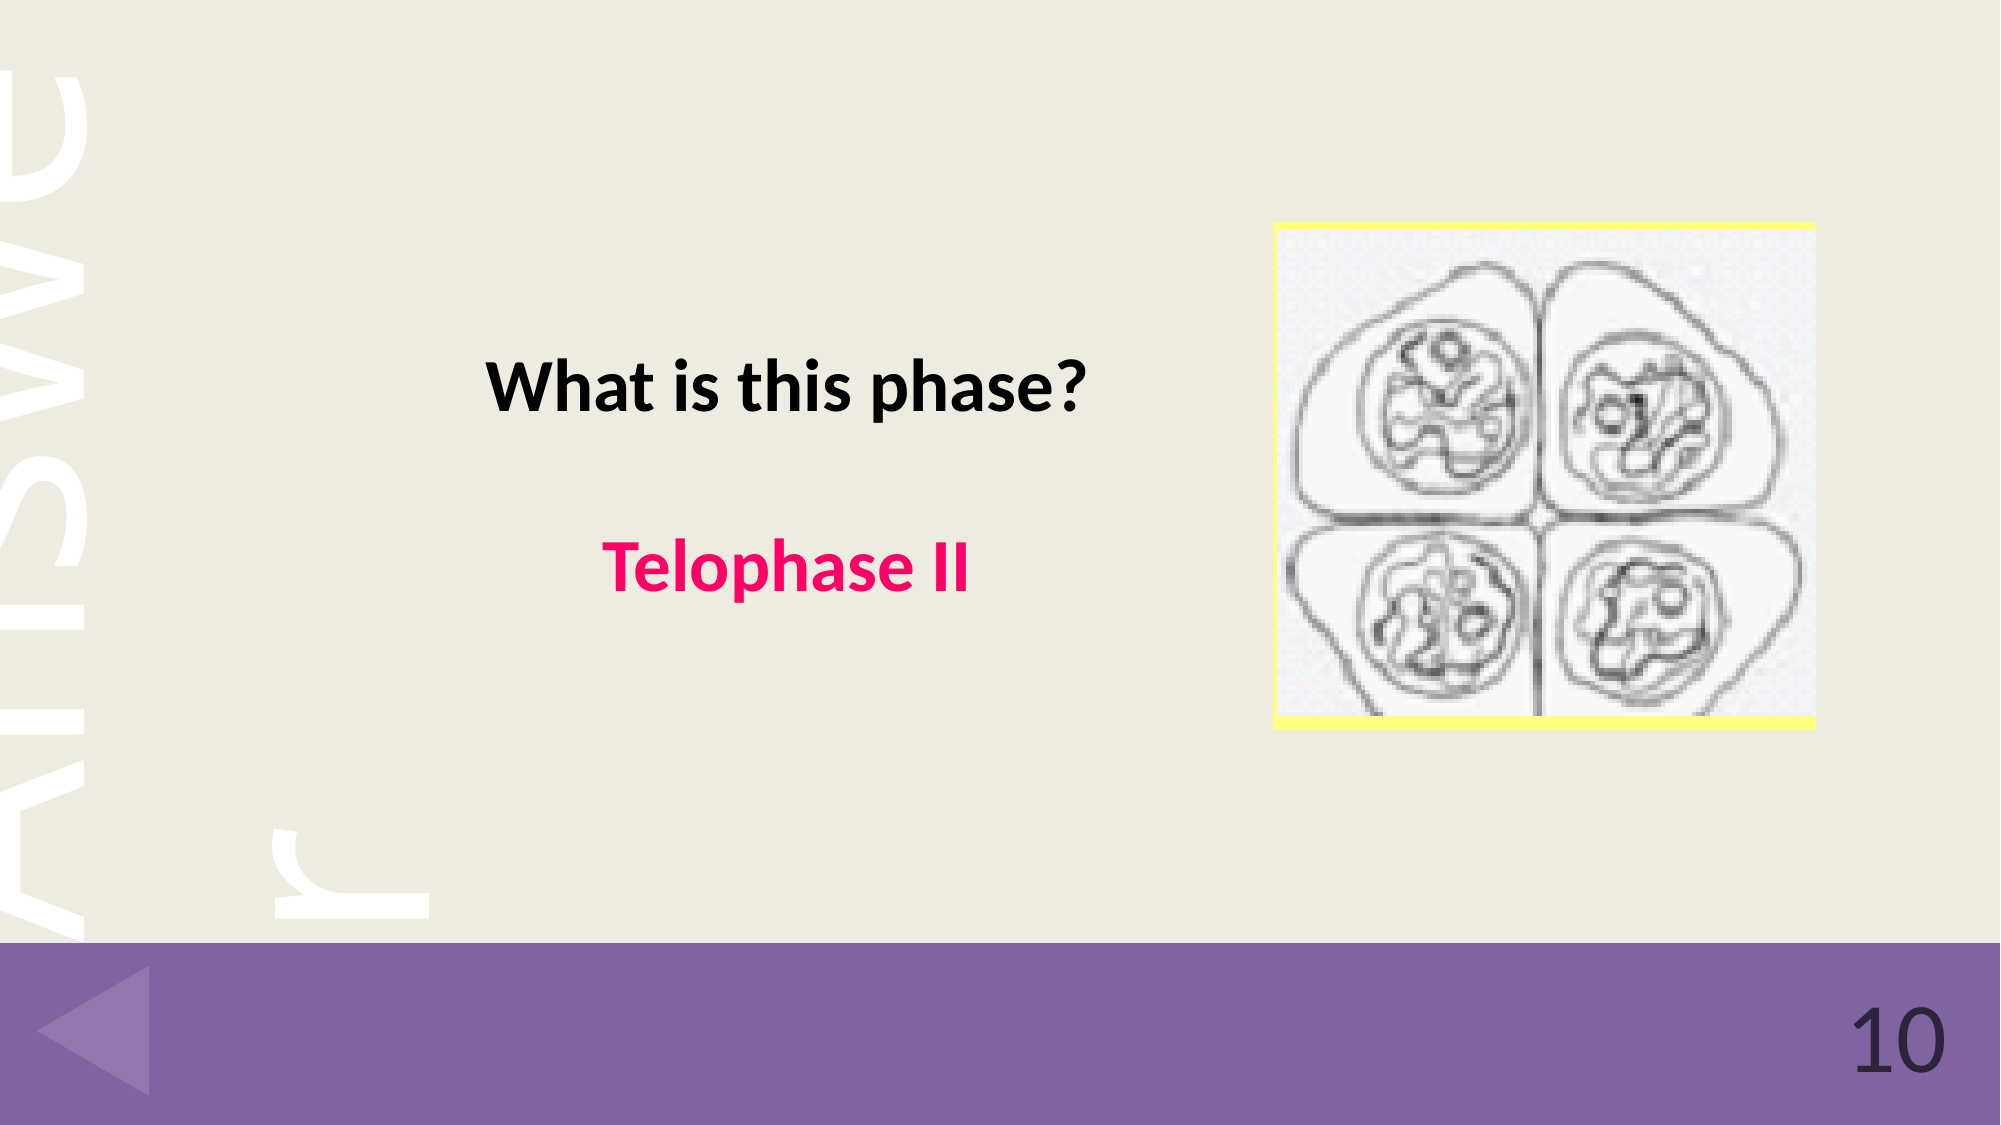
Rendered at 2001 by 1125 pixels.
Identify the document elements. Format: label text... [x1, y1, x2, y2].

picture [1272, 222, 1816, 730]
list 10 [1494, 967, 1963, 1097]
list What is this phase? Telophase II [302, 307, 1267, 636]
